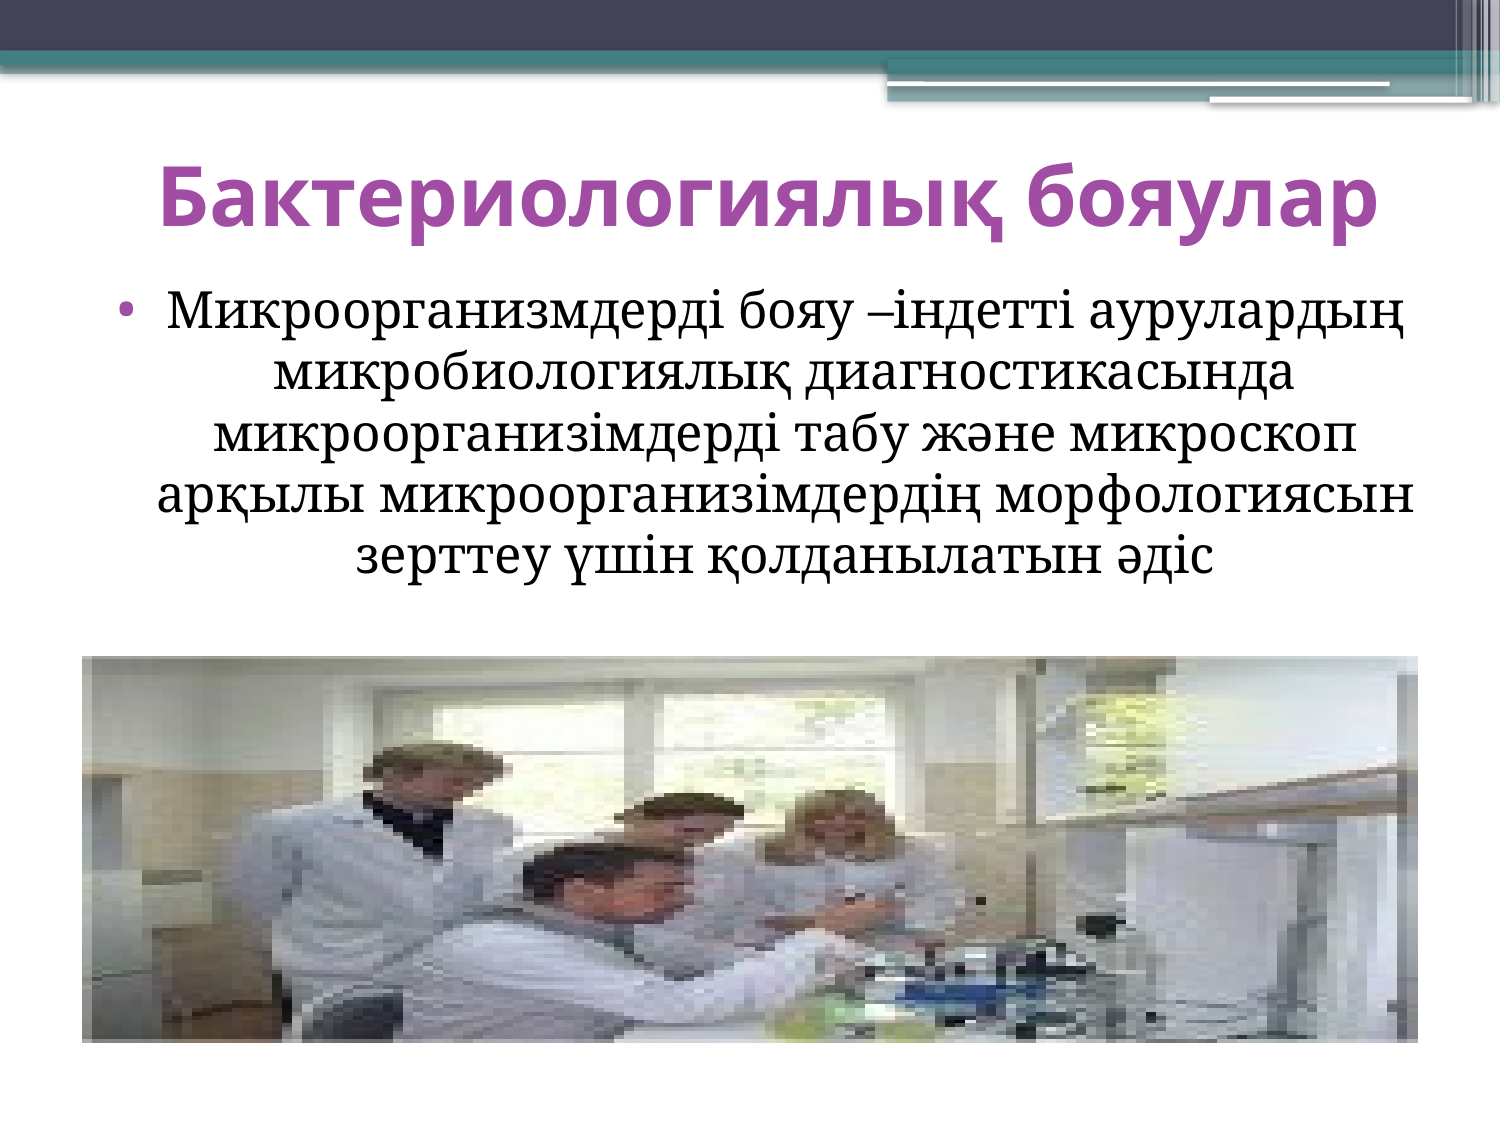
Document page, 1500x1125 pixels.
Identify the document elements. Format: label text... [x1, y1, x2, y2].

list Микроорганизмдерді бояу –індетті аурулардың микробиологиялық диагностикасында микроорганизімдерді табу және микроскоп арқылы микроорганизімдердің морфологиясын зерттеу үшін қолданылатын әдіс [82, 269, 1432, 657]
picture [81, 655, 1419, 1044]
title Бактериологиялық бояулар [93, 105, 1444, 281]
